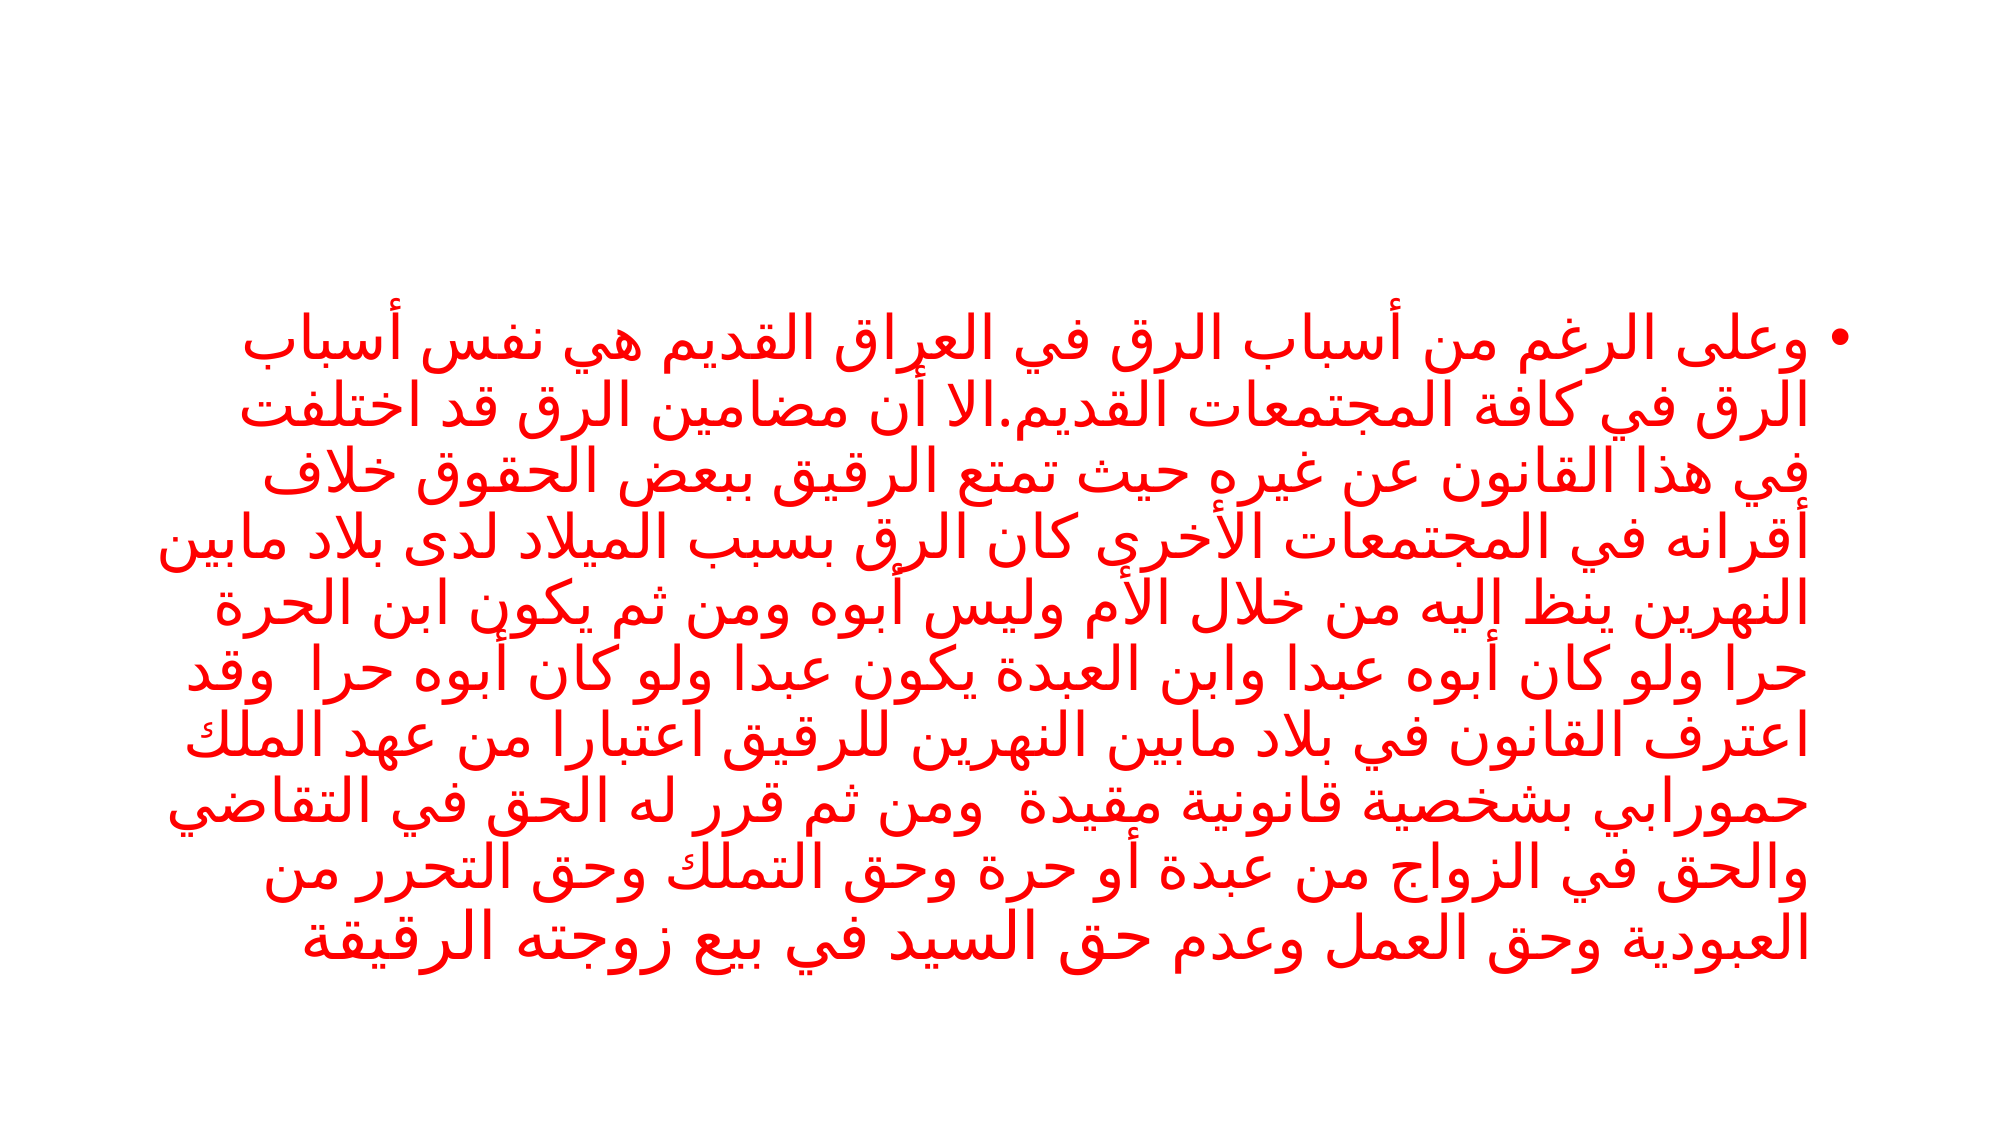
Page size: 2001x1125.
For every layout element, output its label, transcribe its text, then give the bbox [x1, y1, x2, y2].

list وعلى الرغم من أسباب الرق في العراق القديم هي نفس أسباب الرق في كافة المجتمعات القديم.الا أن مضامين الرق قد اختلفت في هذا القانون عن غيره حيث تمتع الرقيق ببعض الحقوق خلاف أقرانه في المجتمعات الأخرى كان الرق بسبب الميلاد لدى بلاد مابين النهرين ينظ اليه من خلال الأم وليس أبوه ومن ثم يكون ابن الحرة حرا ولو كان أبوه عبدا وابن العبدة يكون عبدا ولو كان أبوه حرا وقد اعترف القانون في بلاد مابين النهرين للرقيق اعتبارا من عهد الملك حمورابي بشخصية قانونية مقيدة ومن ثم قرر له الحق في التقاضي والحق في الزواج من عبدة أو حرة وحق التملك وحق التحرر من العبودية وحق العمل وعدم حق السيد في بيع زوجته الرقيقة [137, 299, 1863, 1014]
